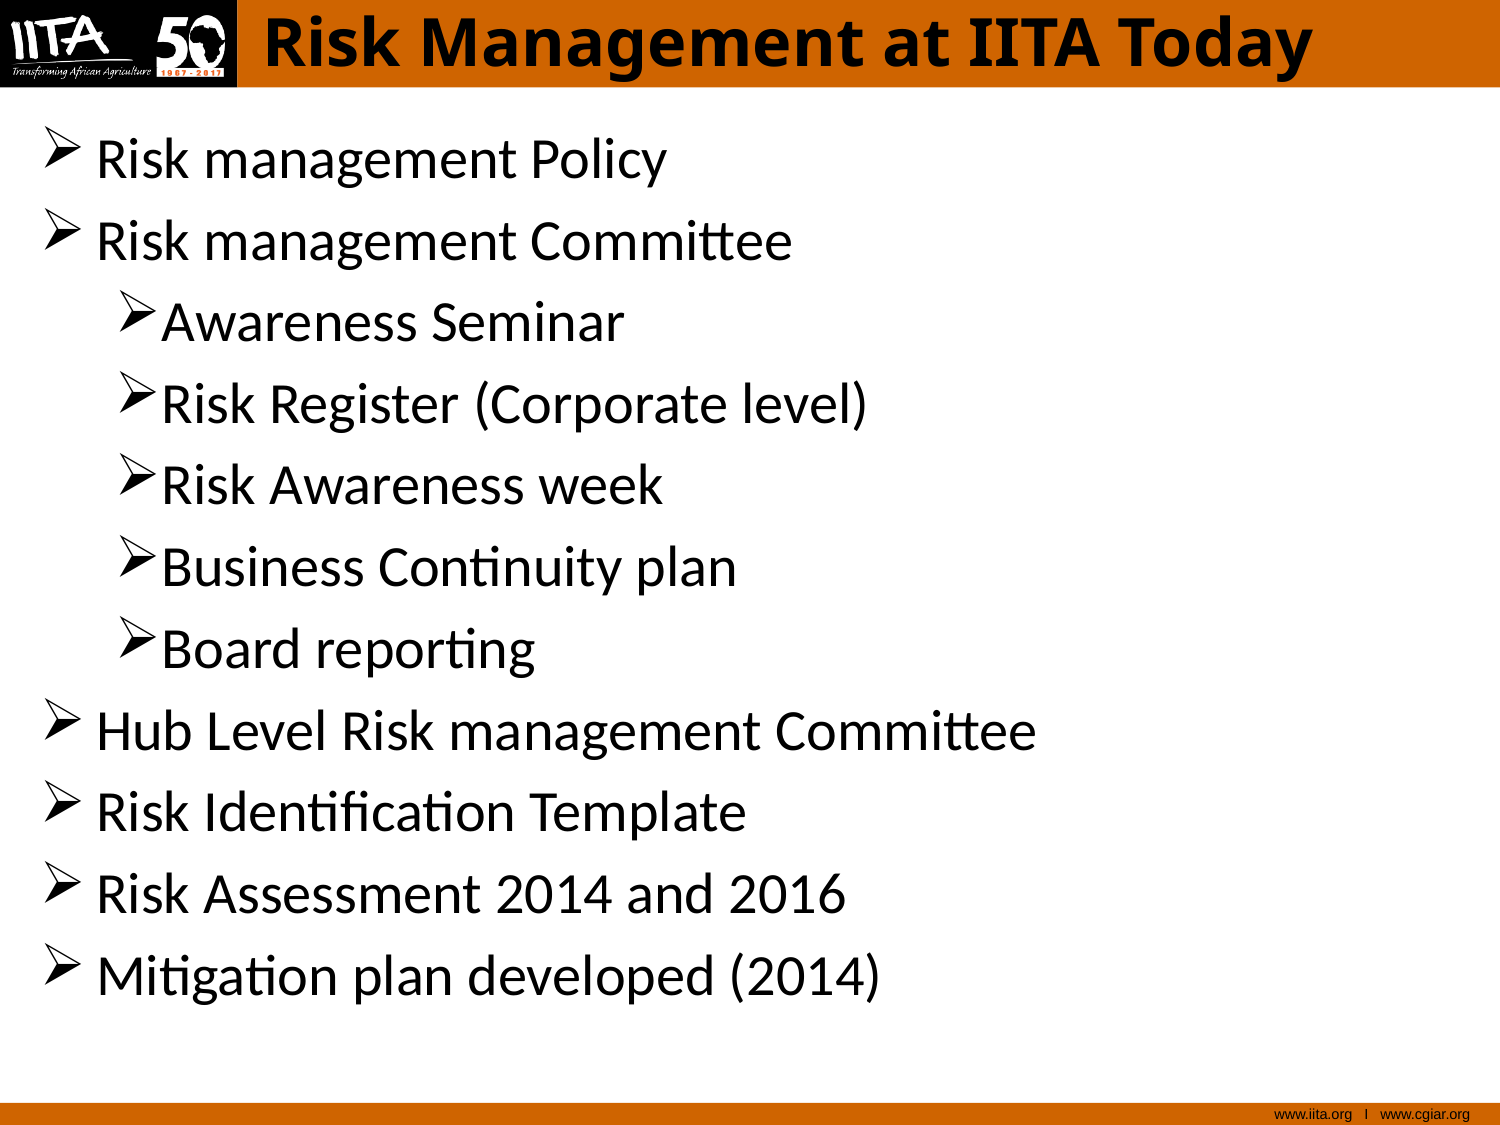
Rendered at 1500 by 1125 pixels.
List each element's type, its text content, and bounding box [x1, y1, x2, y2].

title Risk Management at IITA Today [262, 0, 1475, 88]
picture [11, 15, 225, 79]
list Risk management Policy Risk management Committee Awareness Seminar Risk Register (Corporate level) Risk Awareness week Business Continuity plan Board reporting Hub Level Risk management Committee Risk Identification Template Risk Assessment 2014 and 2016 Mitigation plan developed (2014) [24, 112, 1475, 1075]
